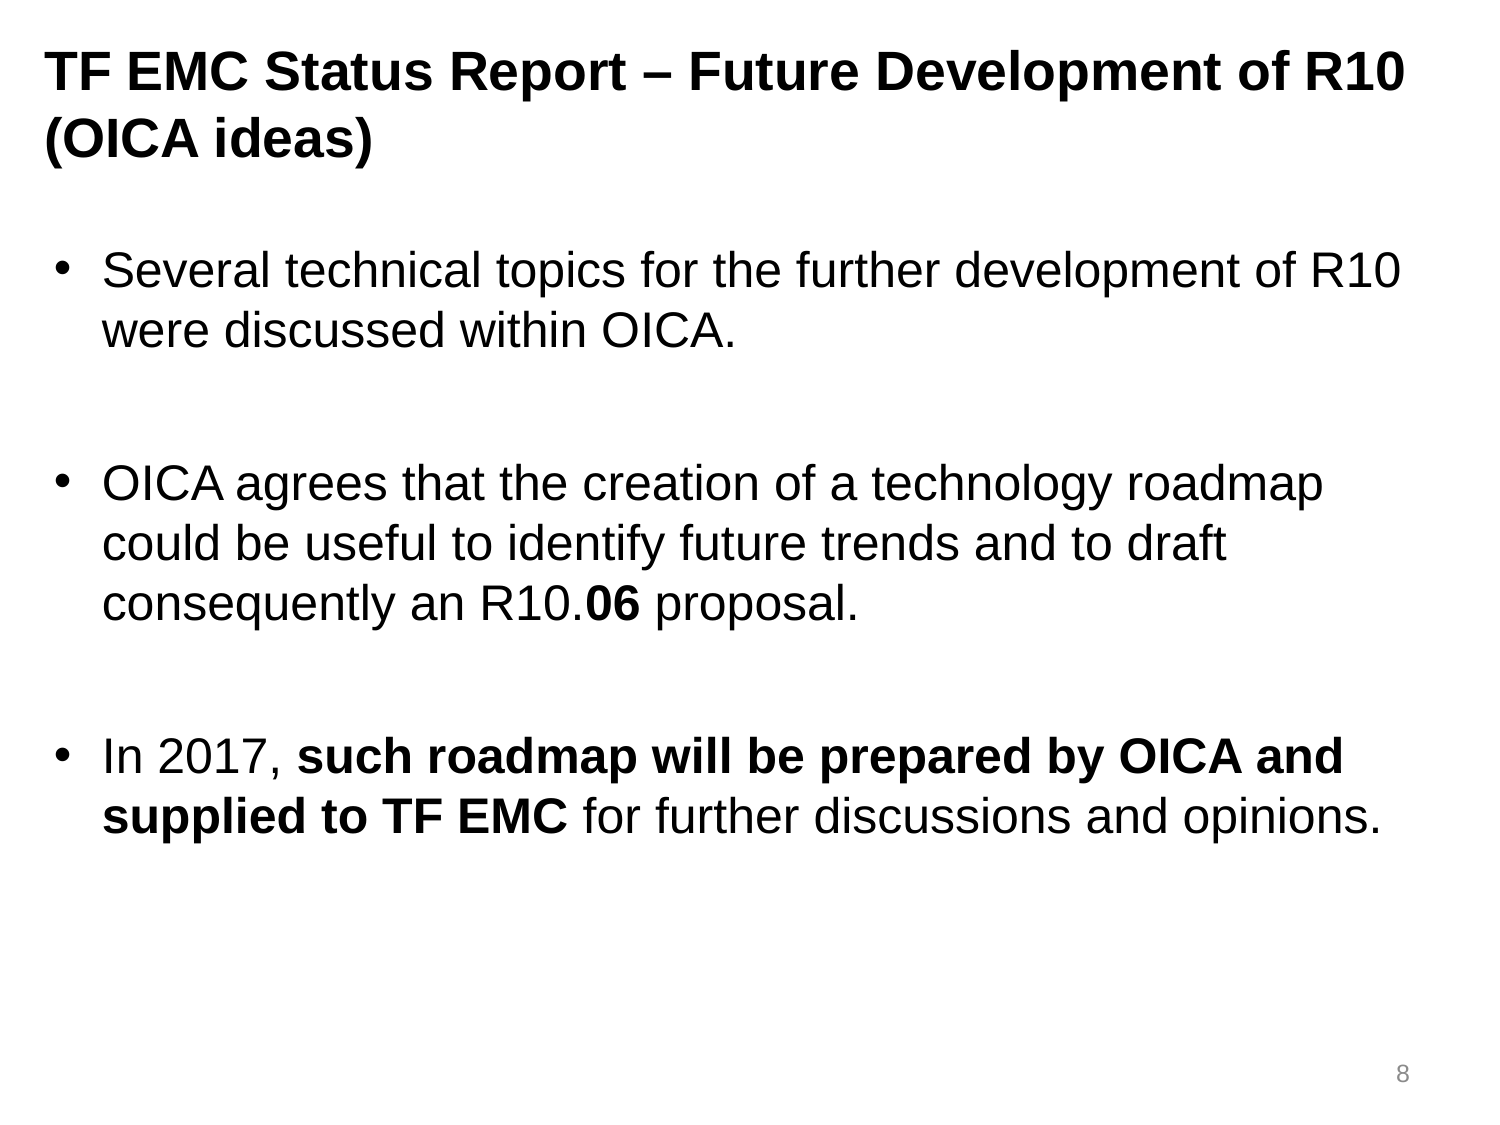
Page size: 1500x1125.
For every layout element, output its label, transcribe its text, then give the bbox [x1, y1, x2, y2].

slide_number 8 [1074, 1042, 1425, 1103]
text_box TF EMC Status Report – Future Development of R10 (OICA ideas) [29, 19, 1447, 185]
text_box Several technical topics for the further development of R10 were discussed within OICA. OICA agrees that the creation of a technology roadmap could be useful to identify future trends and to draft consequently an R10.06 proposal. In 2017, such roadmap will be prepared by OICA and supplied to TF EMC for further discussions and opinions. [39, 160, 1461, 1059]
